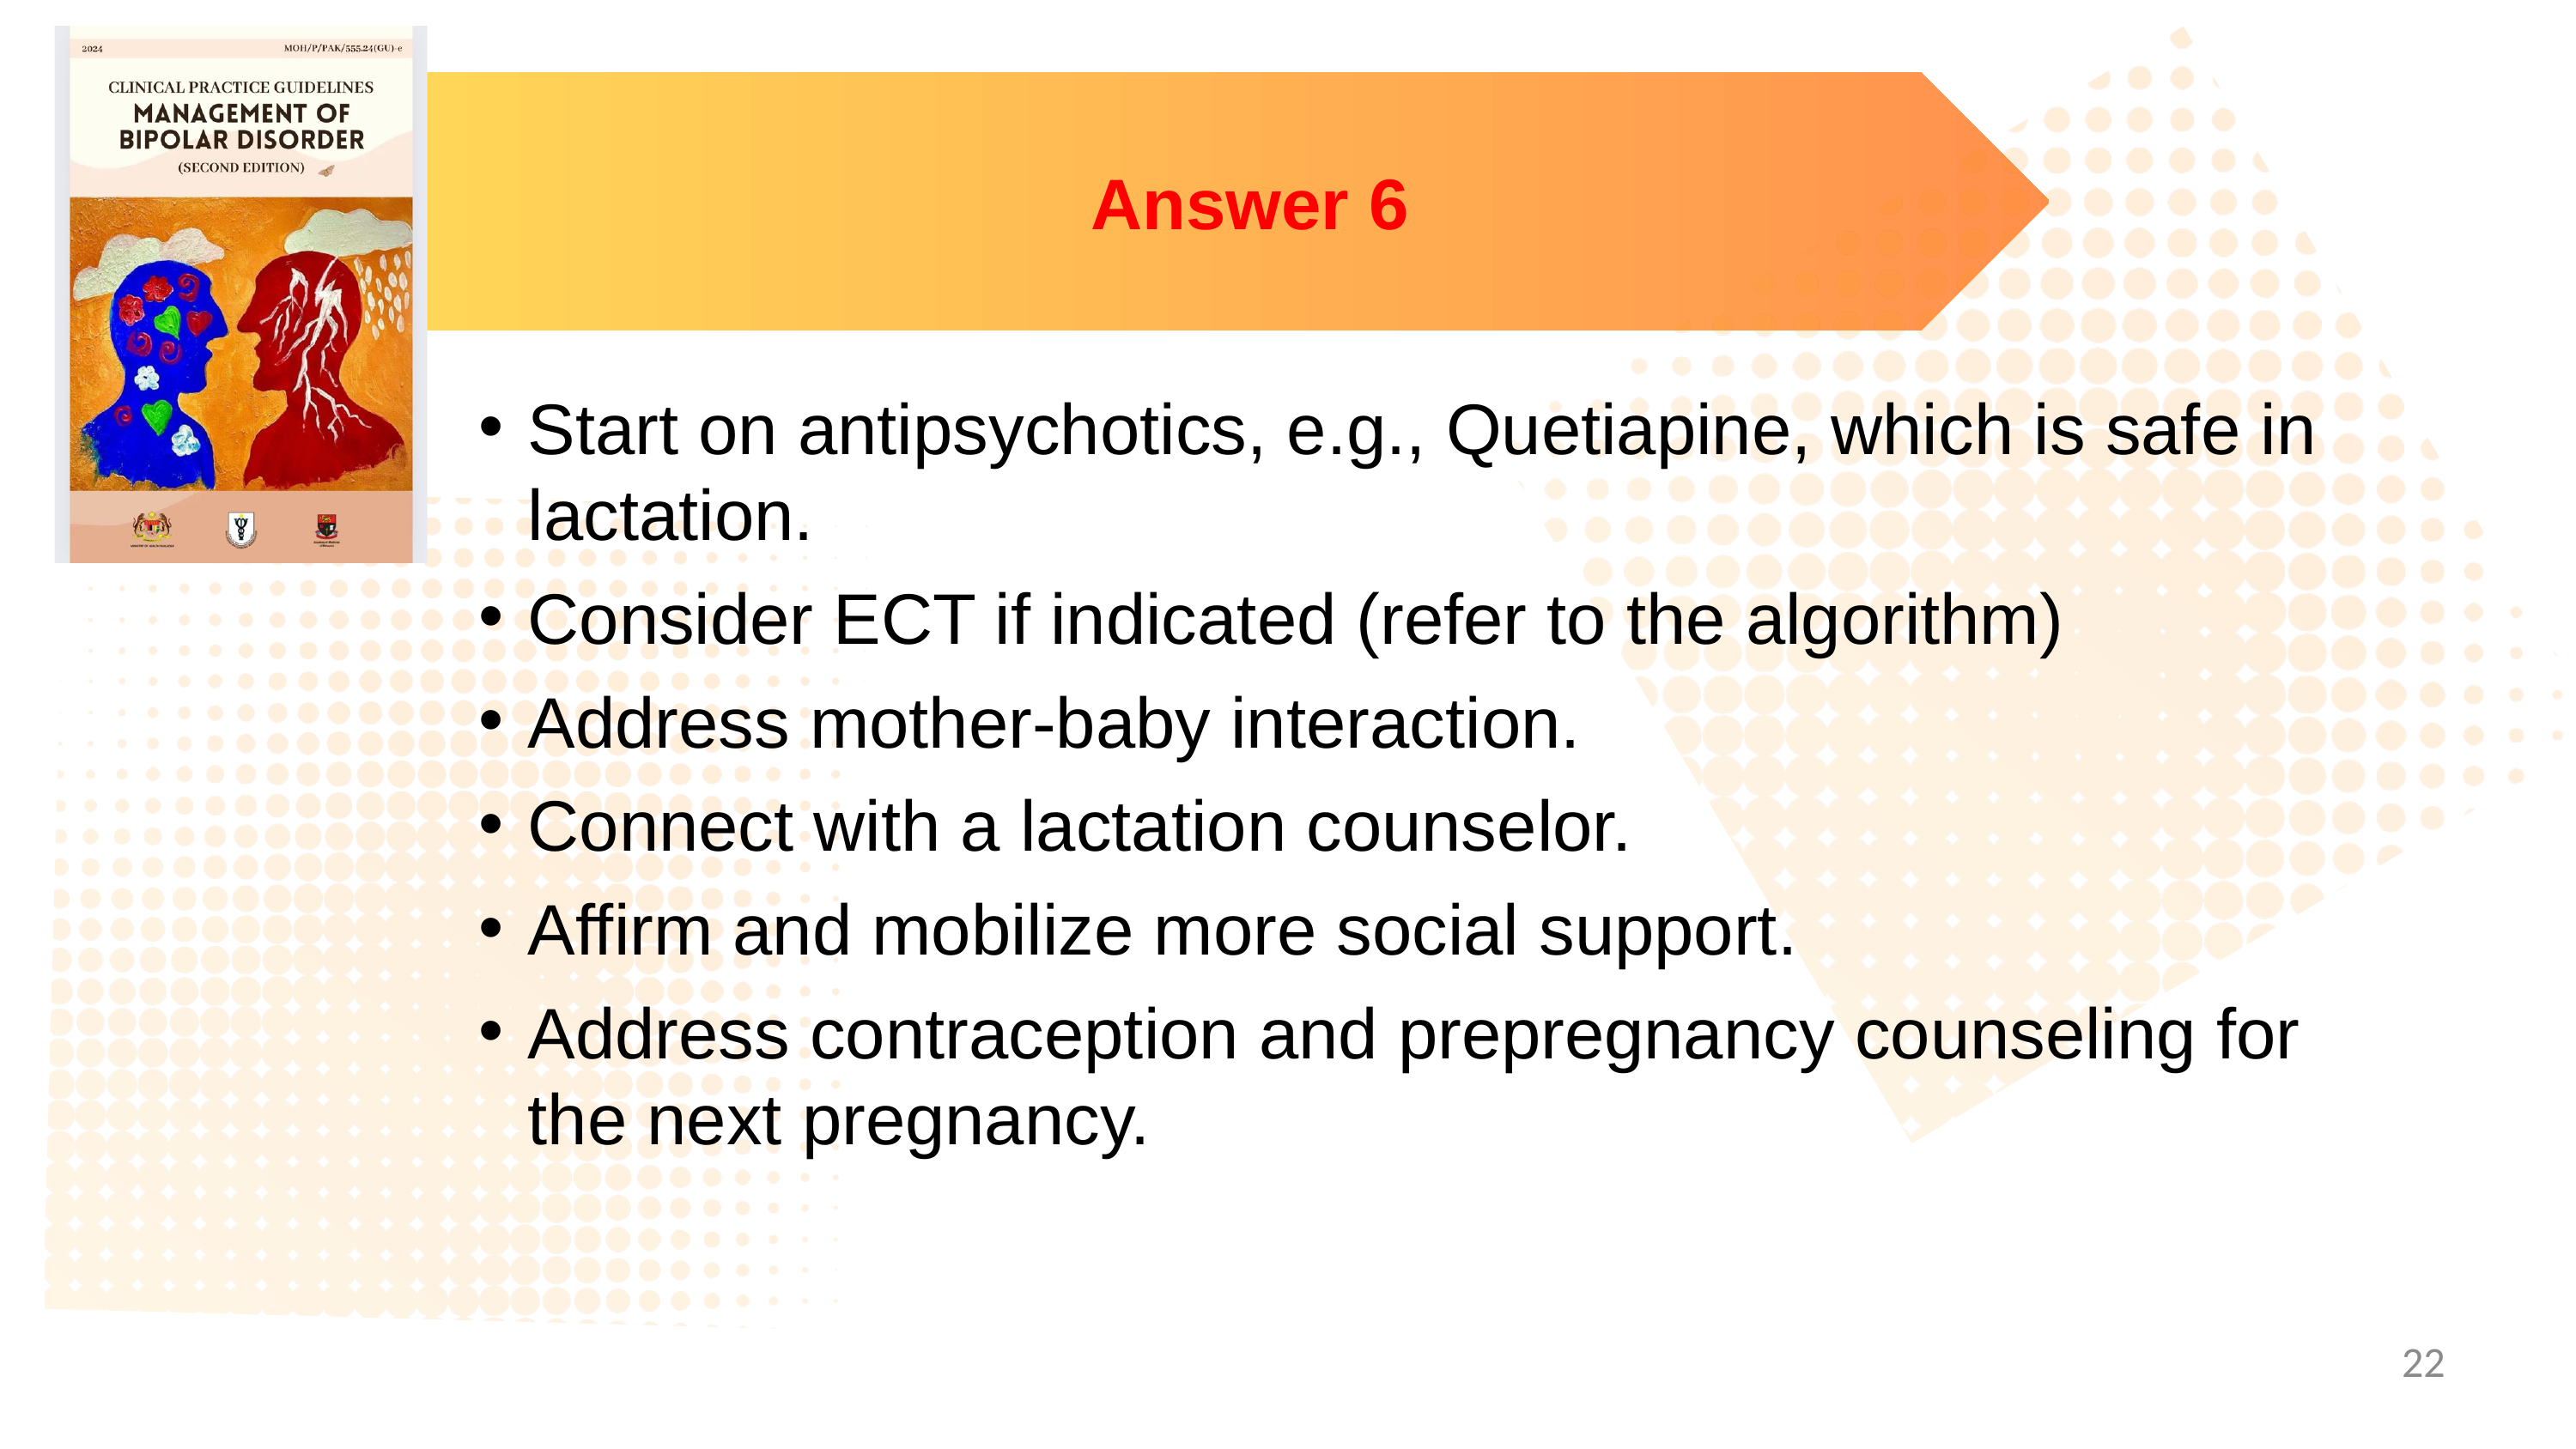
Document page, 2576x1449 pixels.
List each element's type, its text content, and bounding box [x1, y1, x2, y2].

text_box [43, 496, 849, 1331]
text_box [54, 26, 428, 563]
text_box [1594, 26, 2576, 892]
text_box Start on antipsychotics, e.g., Quetiapine, which is safe in lactation. Consider ECT if indicated (refer to the algorithm) Address mother-baby interaction. Connect with a lactation counselor. Affirm and mobilize more social support. Address contraception and prepregnancy counseling for the next pregnancy. [466, 376, 2336, 1270]
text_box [240, 72, 2049, 331]
slide_number 22 [2157, 1334, 2458, 1386]
